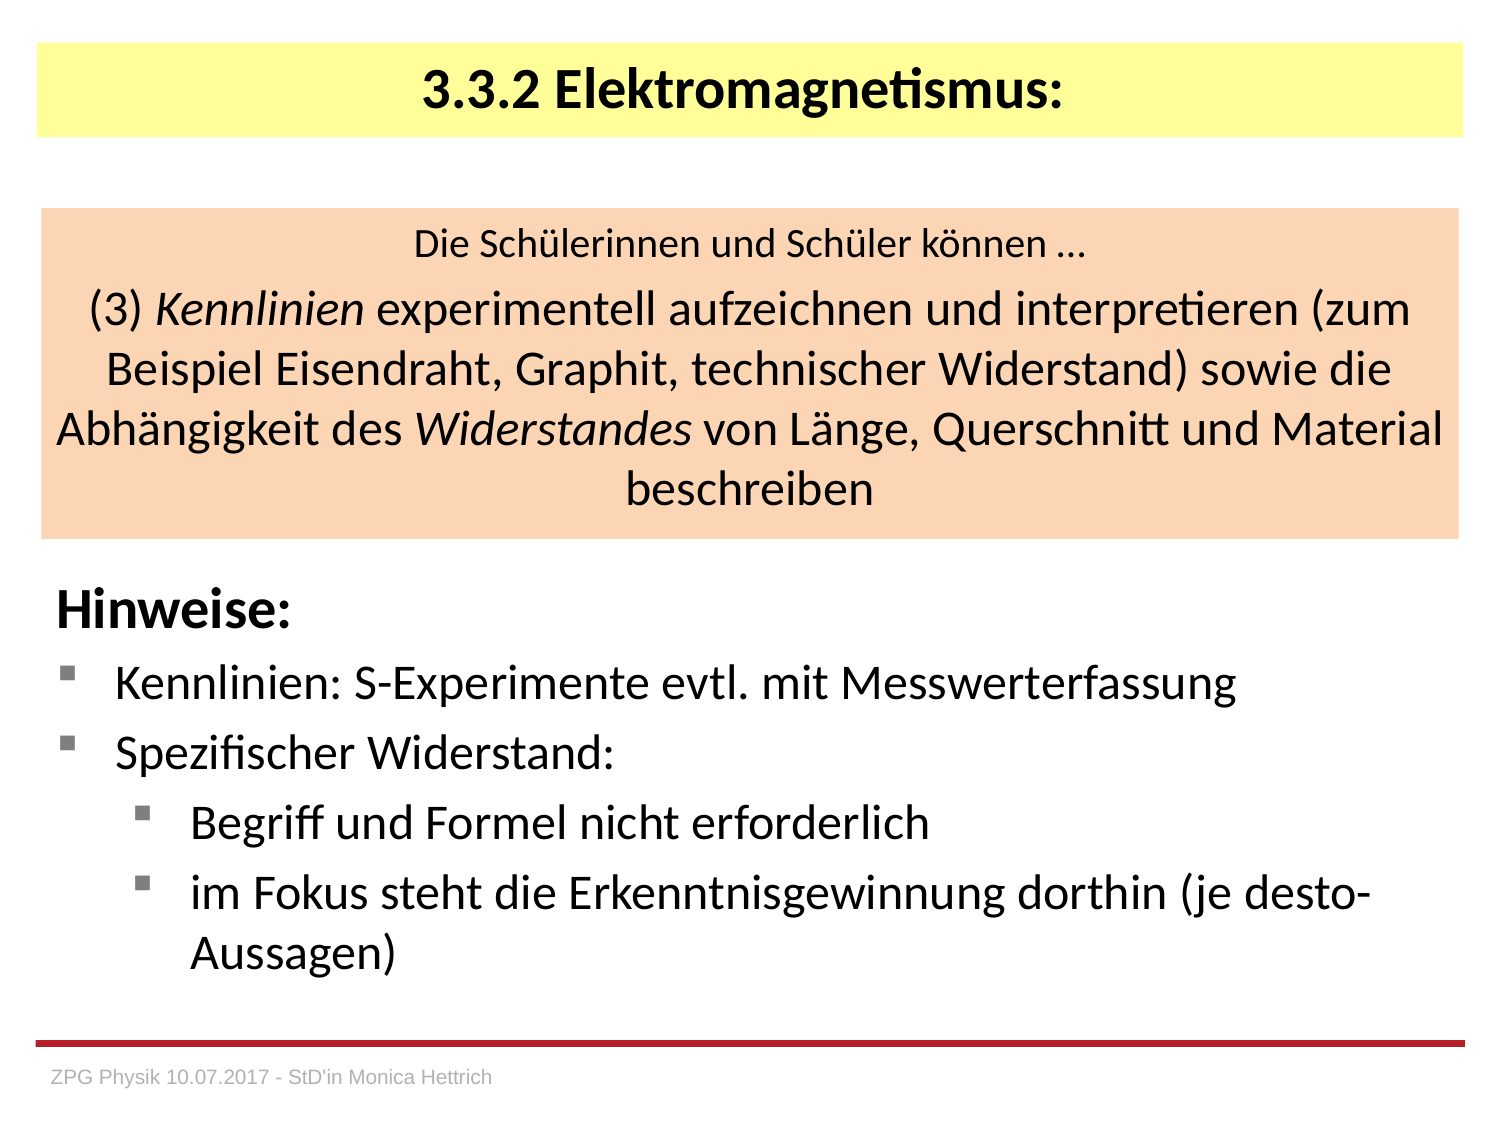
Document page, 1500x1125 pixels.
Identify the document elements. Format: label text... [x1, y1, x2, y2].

list Die Schülerinnen und Schüler können … (3) Kennlinien experimentell aufzeichnen und interpretieren (zum Beispiel Eisendraht, Graphit, technischer Widerstand) sowie die Abhängigkeit des Widerstandes von Länge, Querschnitt und Material beschreiben [41, 208, 1459, 539]
title 3.3.2 Elektromagnetismus: [41, 42, 1459, 149]
text_box Hinweise: Kennlinien: S-Experimente evtl. mit Messwerterfassung Spezifischer Widerstand: Begriff und Formel nicht erforderlich im Fokus steht die Erkenntnisgewinnung dorthin (je desto-Aussagen) [41, 562, 1459, 987]
footer ZPG Physik 10.07.2017 - StD'in Monica Hettrich [35, 1045, 768, 1106]
